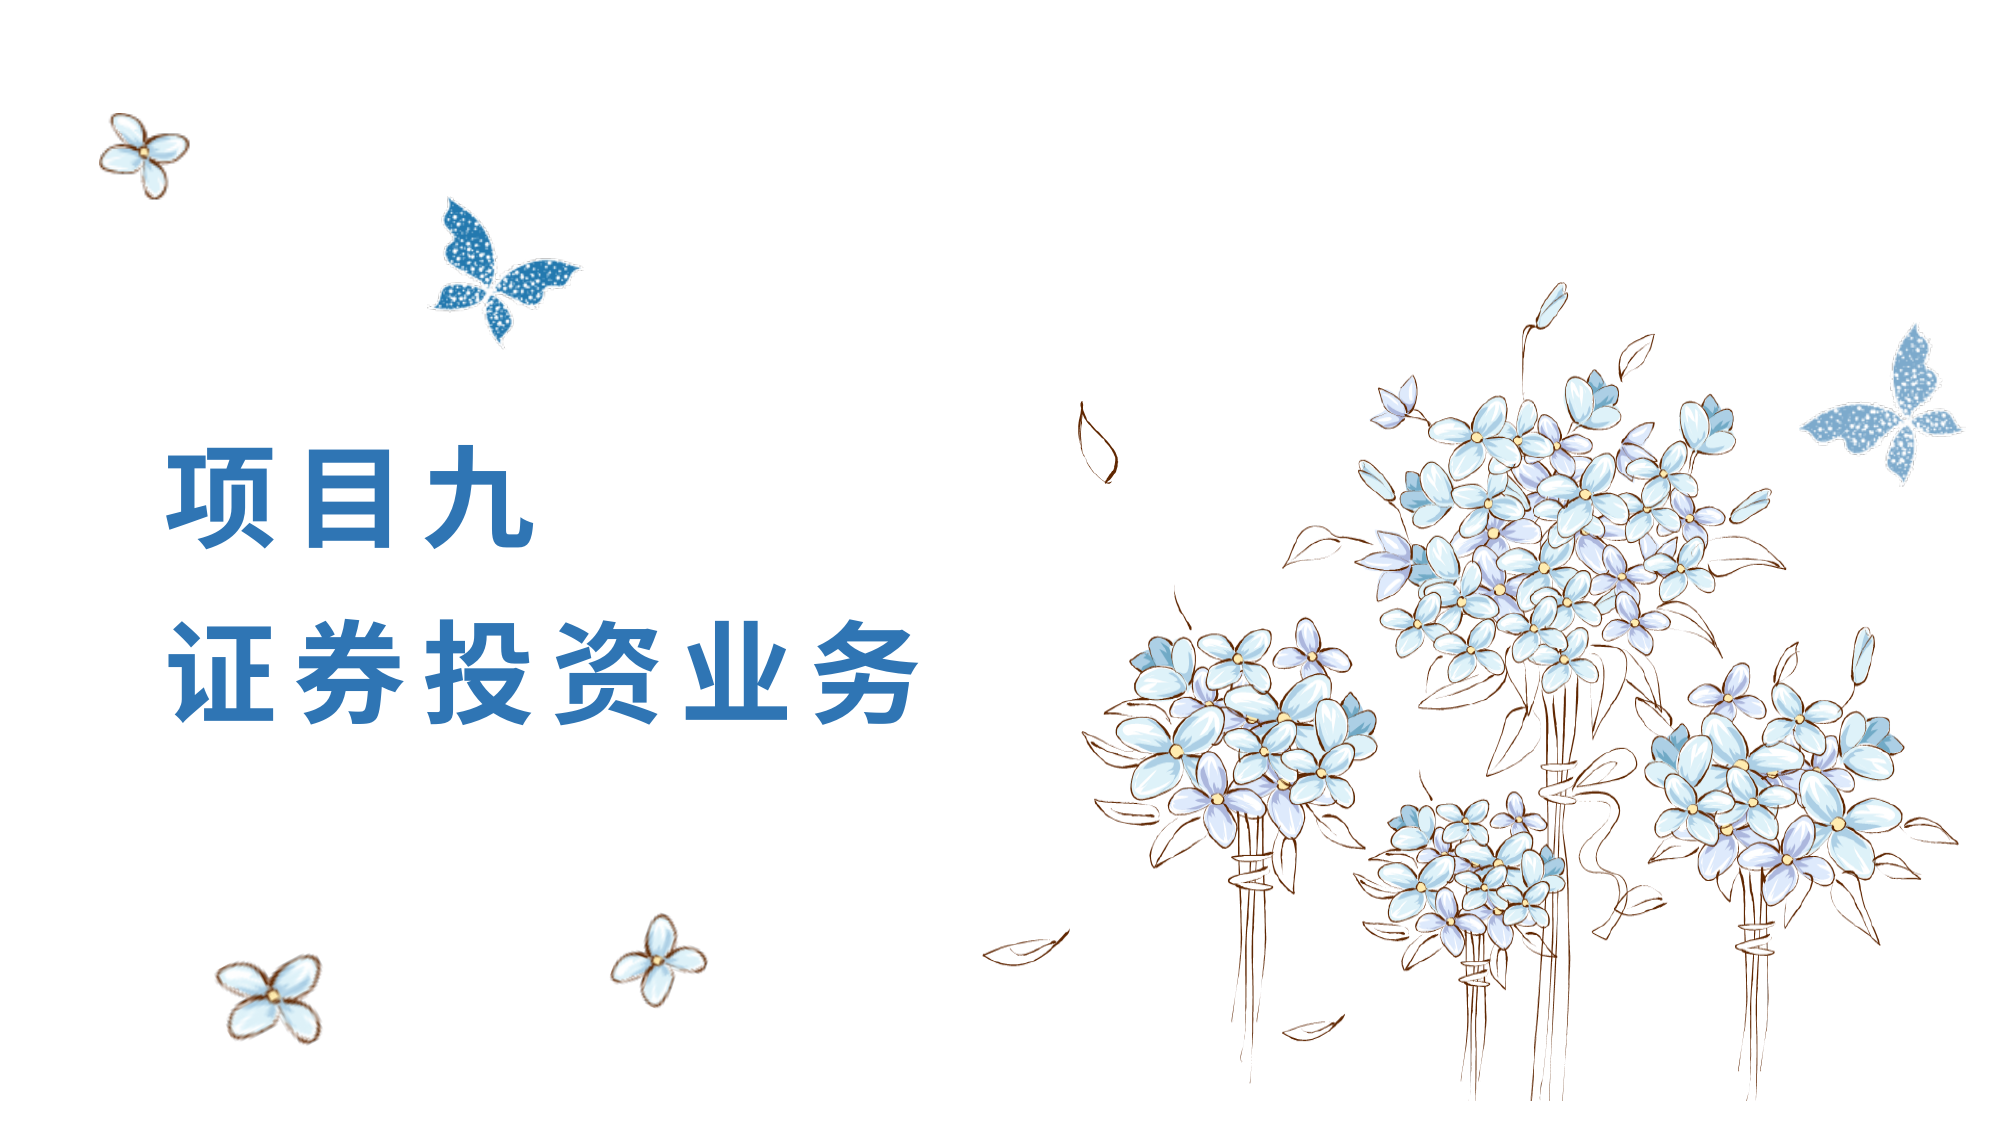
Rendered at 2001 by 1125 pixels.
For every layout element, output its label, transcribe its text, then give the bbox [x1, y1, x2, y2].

picture [201, 926, 353, 1075]
picture [99, 113, 192, 202]
picture [982, 282, 1966, 1101]
title 项目九 证券投资业务 [149, 405, 1121, 720]
picture [606, 904, 718, 1019]
picture [427, 196, 584, 350]
